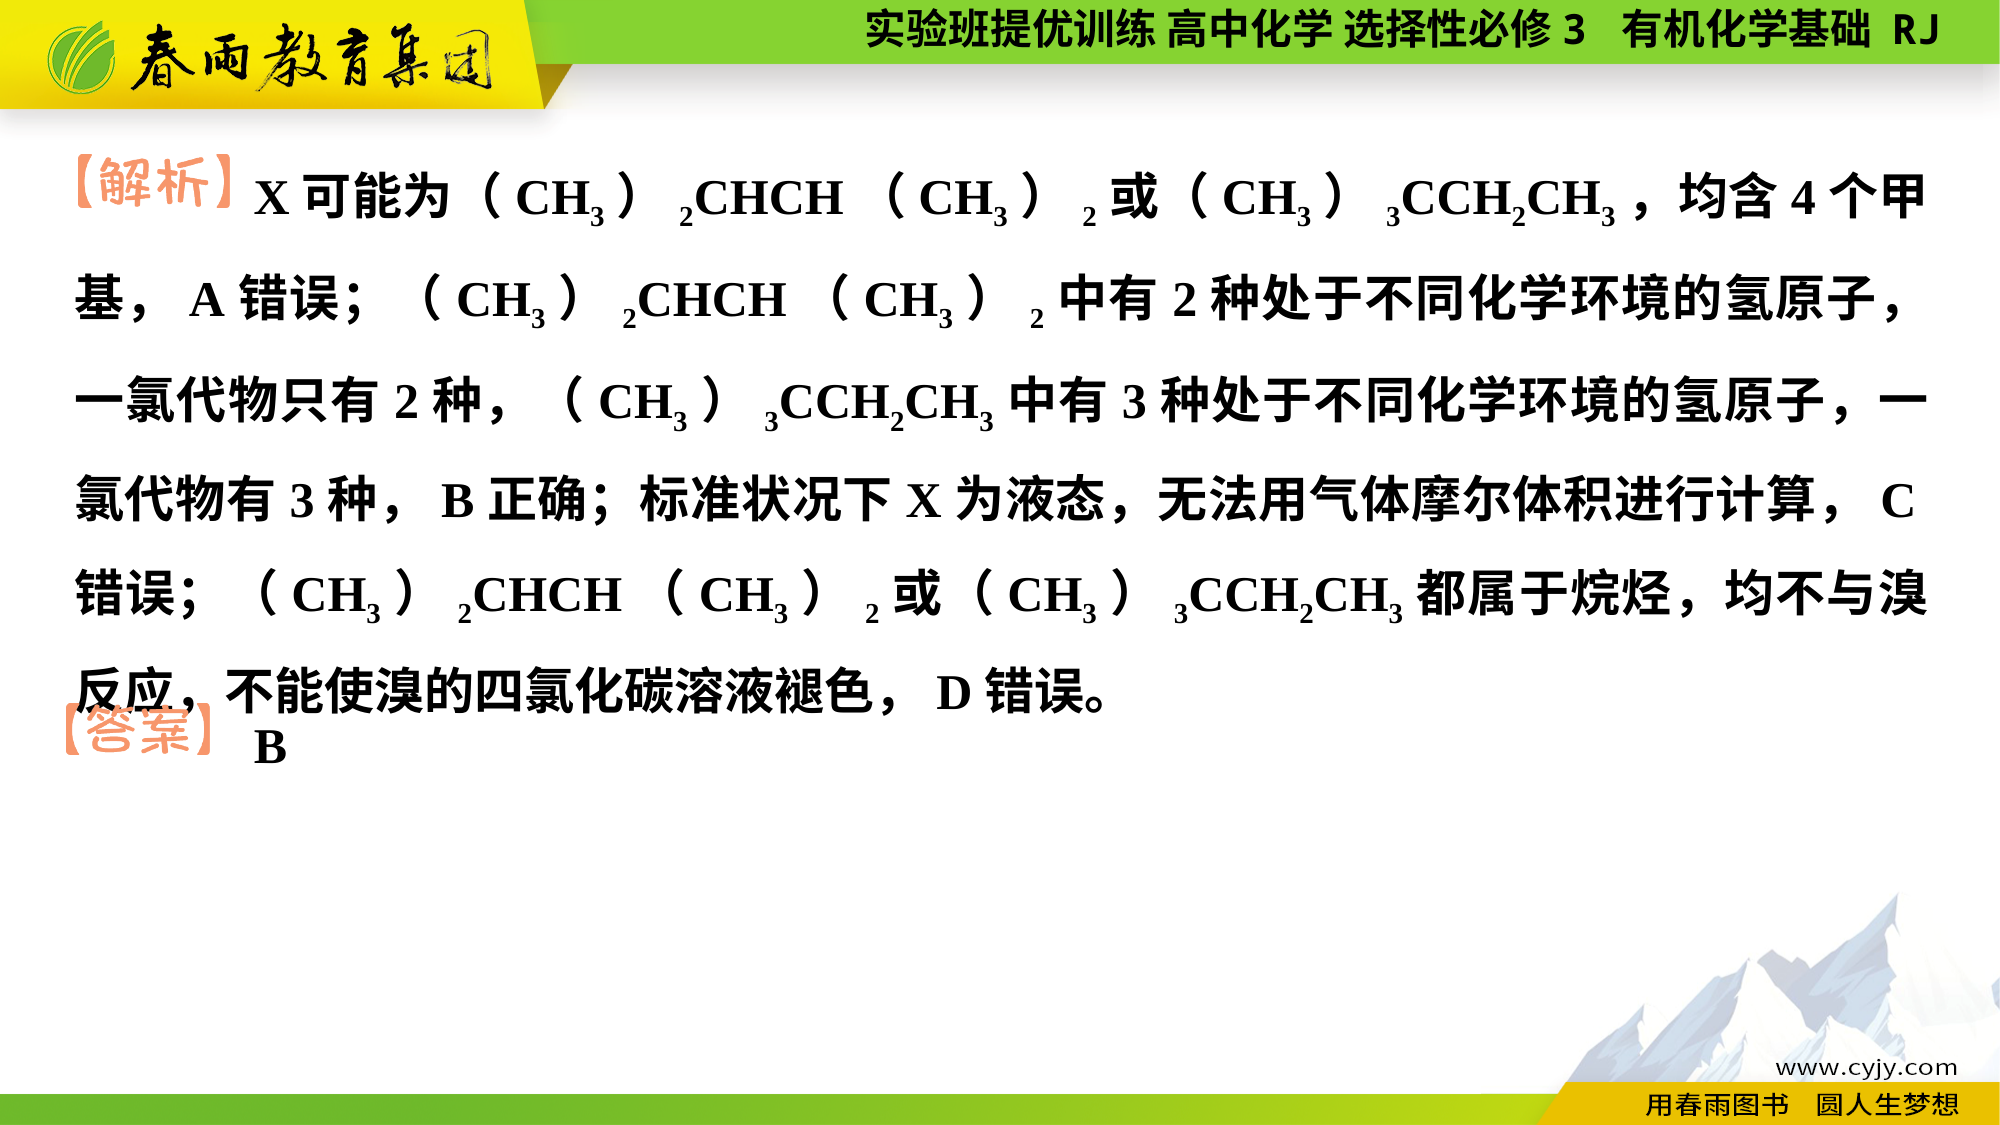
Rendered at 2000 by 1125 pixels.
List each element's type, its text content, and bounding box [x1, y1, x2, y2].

list X可能为（CH3）2CHCH（CH3）2或（CH3）3CCH2CH3，均含4个甲基，A错误；（CH3）2CHCH（CH3）2中有2种处于不同化学环境的氢原子，一氯代物只有2种，（CH3）3CCH2CH3中有3种处于不同化学环境的氢原子，一氯代物有3种，B正确；标准状况下X为液态，无法用气体摩尔体积进行计算，C错误；（CH3）2CHCH（CH3）2或（CH3）3CCH2CH3都属于烷烃，均不与溴反应，不能使溴的四氯化碳溶液褪色，D错误。 [59, 122, 1944, 672]
text_box B [239, 675, 303, 781]
picture [0, 0, 2000, 1125]
